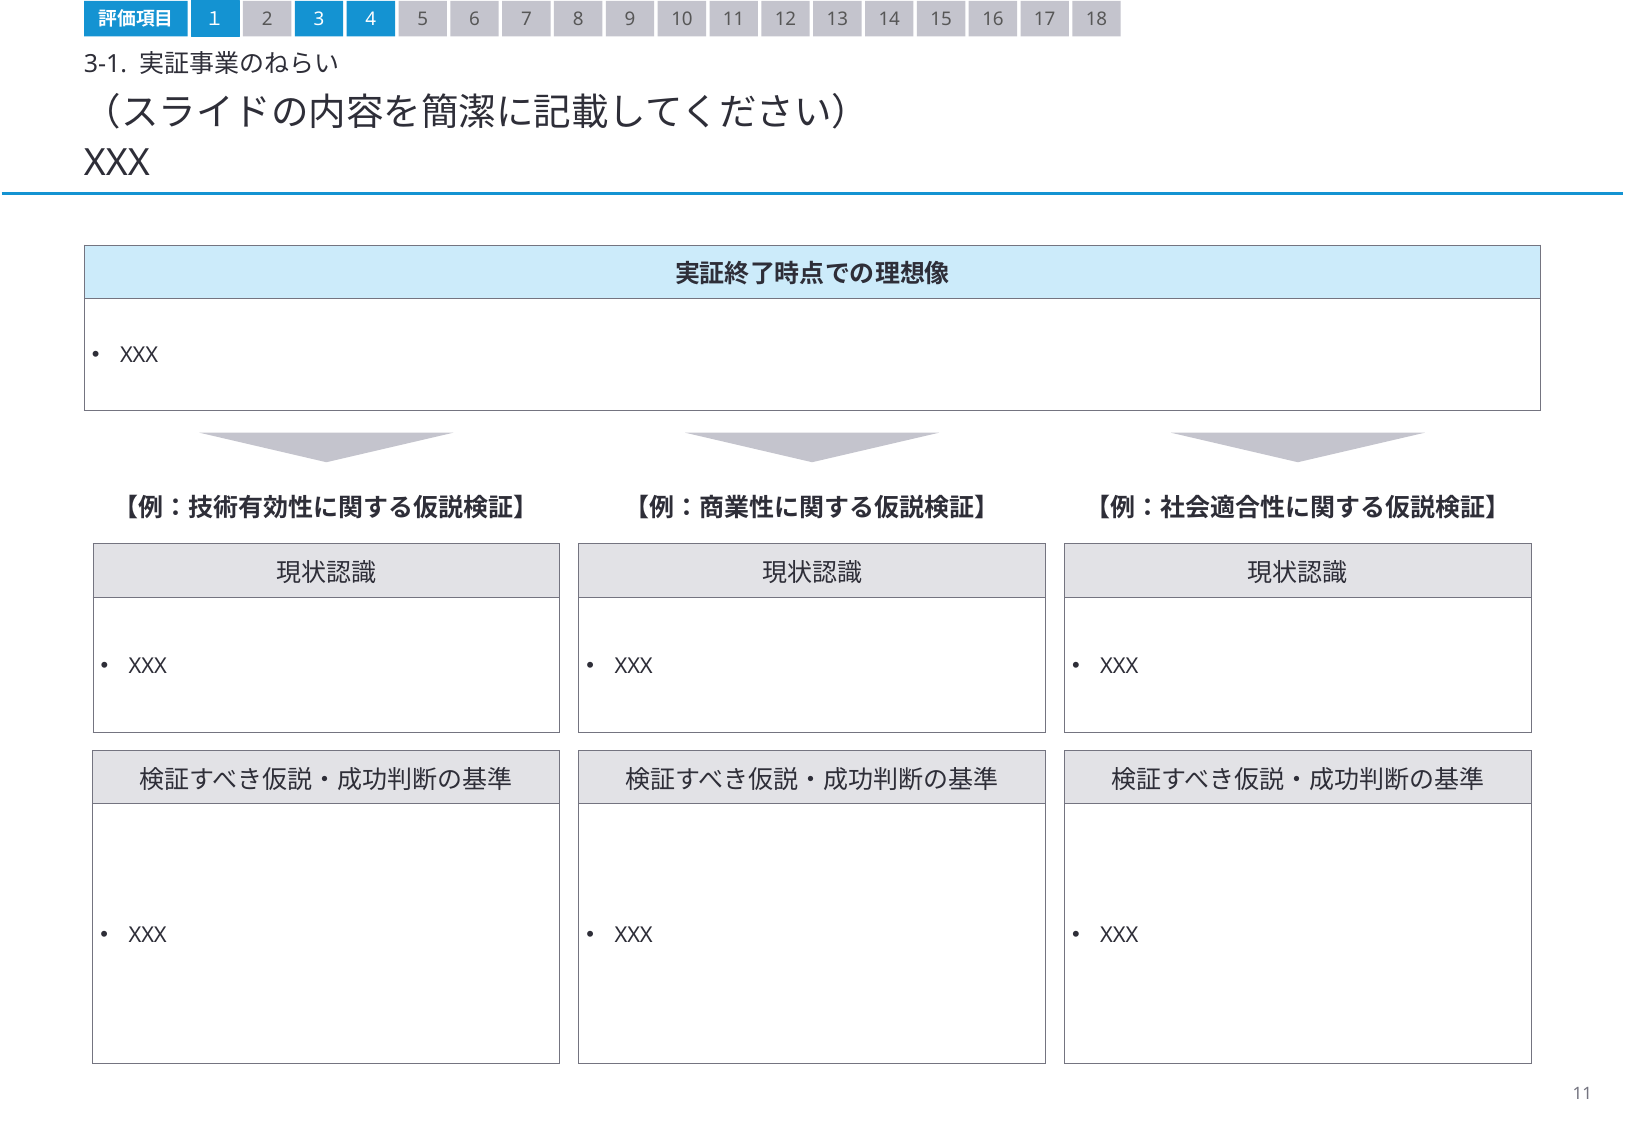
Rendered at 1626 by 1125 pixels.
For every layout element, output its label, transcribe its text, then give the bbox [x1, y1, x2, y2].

table_cell XXX [85, 299, 1540, 410]
text_box 【例：商業性に関する仮説検証】 [569, 484, 1055, 526]
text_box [83, 0, 1122, 37]
table_header 検証すべき仮説・成功判断の基準 [1065, 751, 1531, 803]
text_box [198, 431, 455, 464]
text_box 【例：技術有効性に関する仮説検証】 [83, 484, 569, 526]
table_cell XXX [579, 598, 1045, 732]
text_box [684, 431, 940, 464]
table_header 実証終了時点での理想像 [85, 246, 1540, 298]
table_header 検証すべき仮説・成功判断の基準 [93, 751, 559, 803]
table_header 検証すべき仮説・成功判断の基準 [579, 751, 1045, 803]
table_cell XXX [1065, 598, 1531, 732]
table_cell XXX [94, 598, 559, 732]
list 3-1. 実証事業のねらい [84, 40, 1543, 82]
table_header 現状認識 [1065, 544, 1531, 597]
text_box 【例：社会適合性に関する仮説検証】 [1055, 484, 1541, 526]
table_header 現状認識 [94, 544, 559, 597]
list （スライドの内容を簡潔に記載してください） XXX [84, 83, 1543, 183]
table_cell XXX [93, 804, 559, 1063]
table_cell XXX [579, 804, 1045, 1063]
table_cell XXX [1065, 804, 1531, 1063]
table_header 現状認識 [579, 544, 1045, 597]
text_box [1170, 431, 1426, 464]
